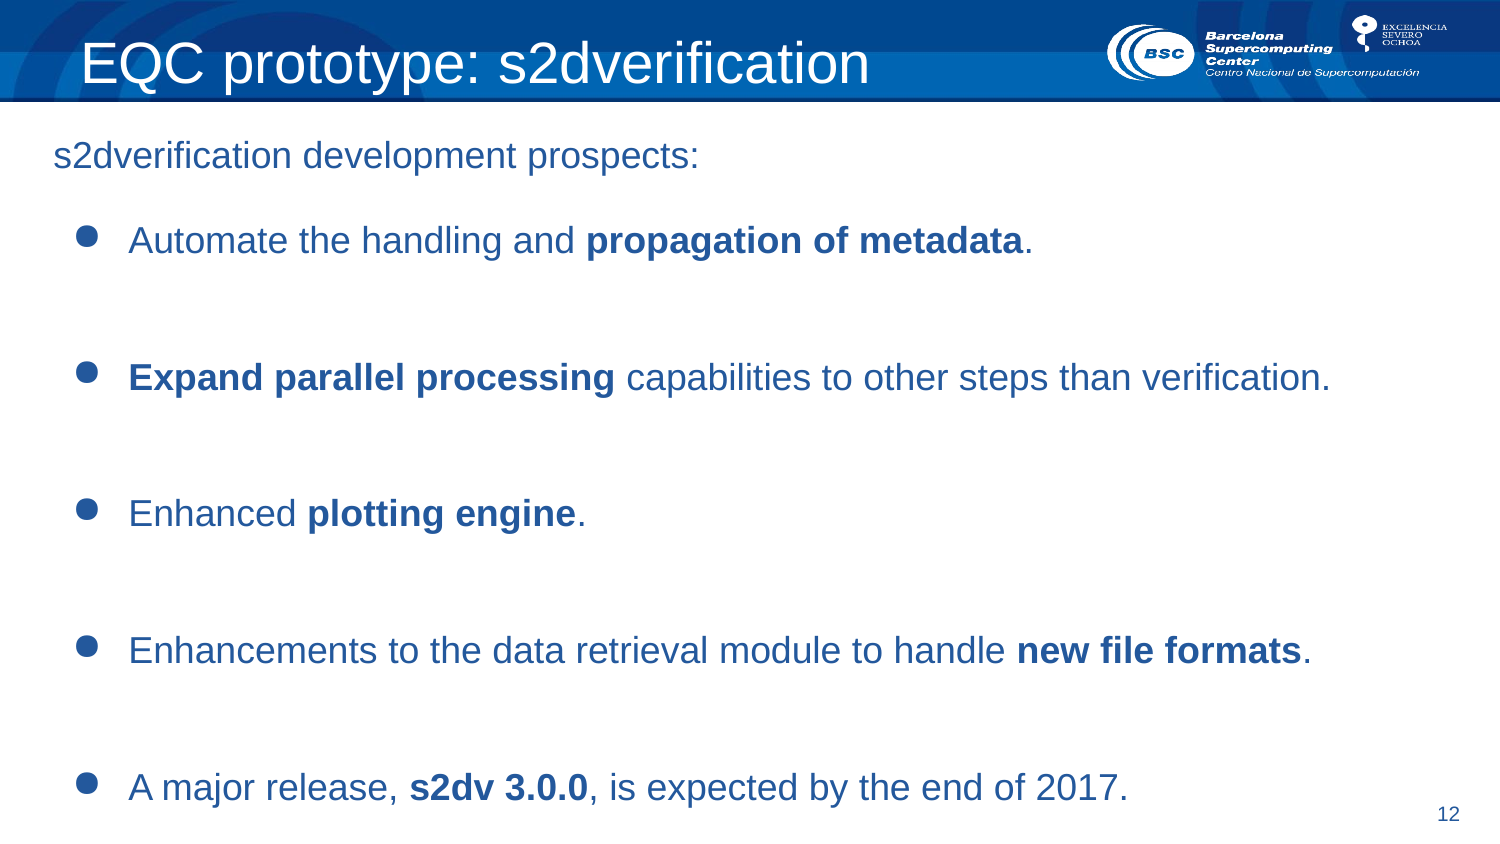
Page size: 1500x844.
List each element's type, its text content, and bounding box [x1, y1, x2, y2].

picture [0, 0, 1500, 102]
text_box s2dverification development prospects: Automate the handling and propagation of metadata. Expand parallel processing capabilities to other steps than verification. Enhanced plotting engine. Enhancements to the data retrieval module to handle new file formats. A major release, s2dv 3.0.0, is expected by the end of 2017. [38, 109, 1360, 712]
title EQC prototype: s2dverification [65, 17, 1081, 102]
